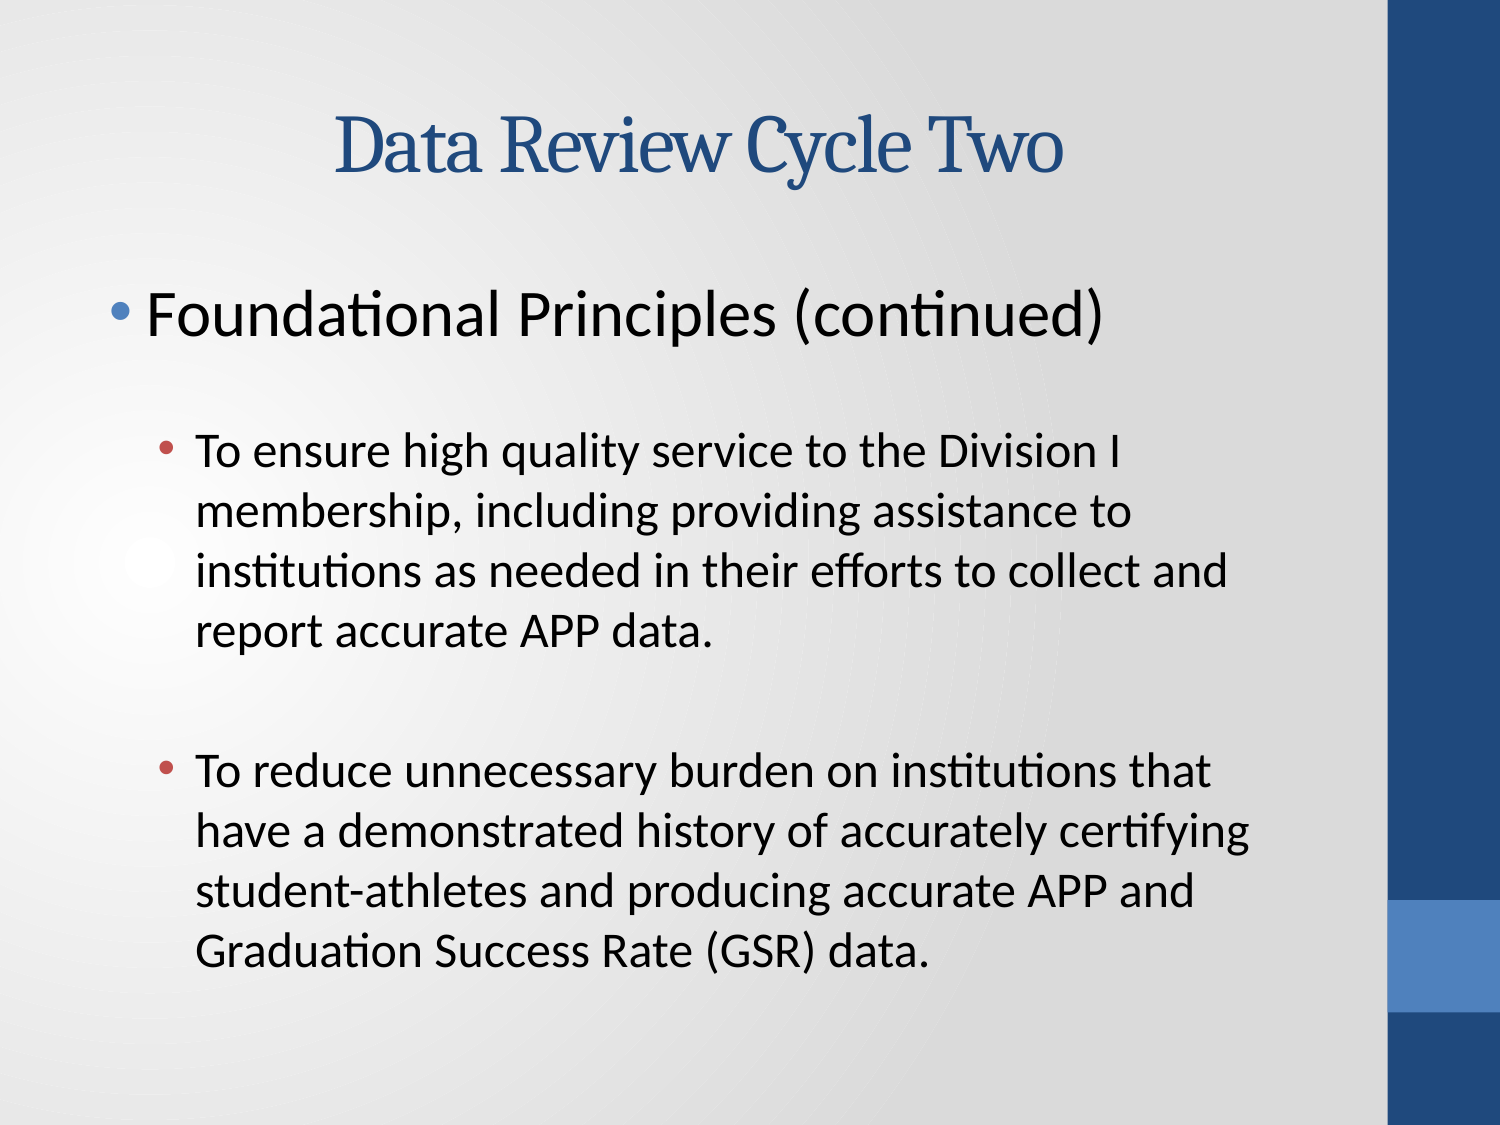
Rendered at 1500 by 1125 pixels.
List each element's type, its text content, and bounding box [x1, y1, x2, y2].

title Data Review Cycle Two [75, 45, 1325, 233]
list Foundational Principles (continued) To ensure high quality service to the Division I membership, including providing assistance to institutions as needed in their efforts to collect and report accurate APP data. To reduce unnecessary burden on institutions that have a demonstrated history of accurately certifying student-athletes and producing accurate APP and Graduation Success Rate (GSR) data. [75, 262, 1325, 1050]
